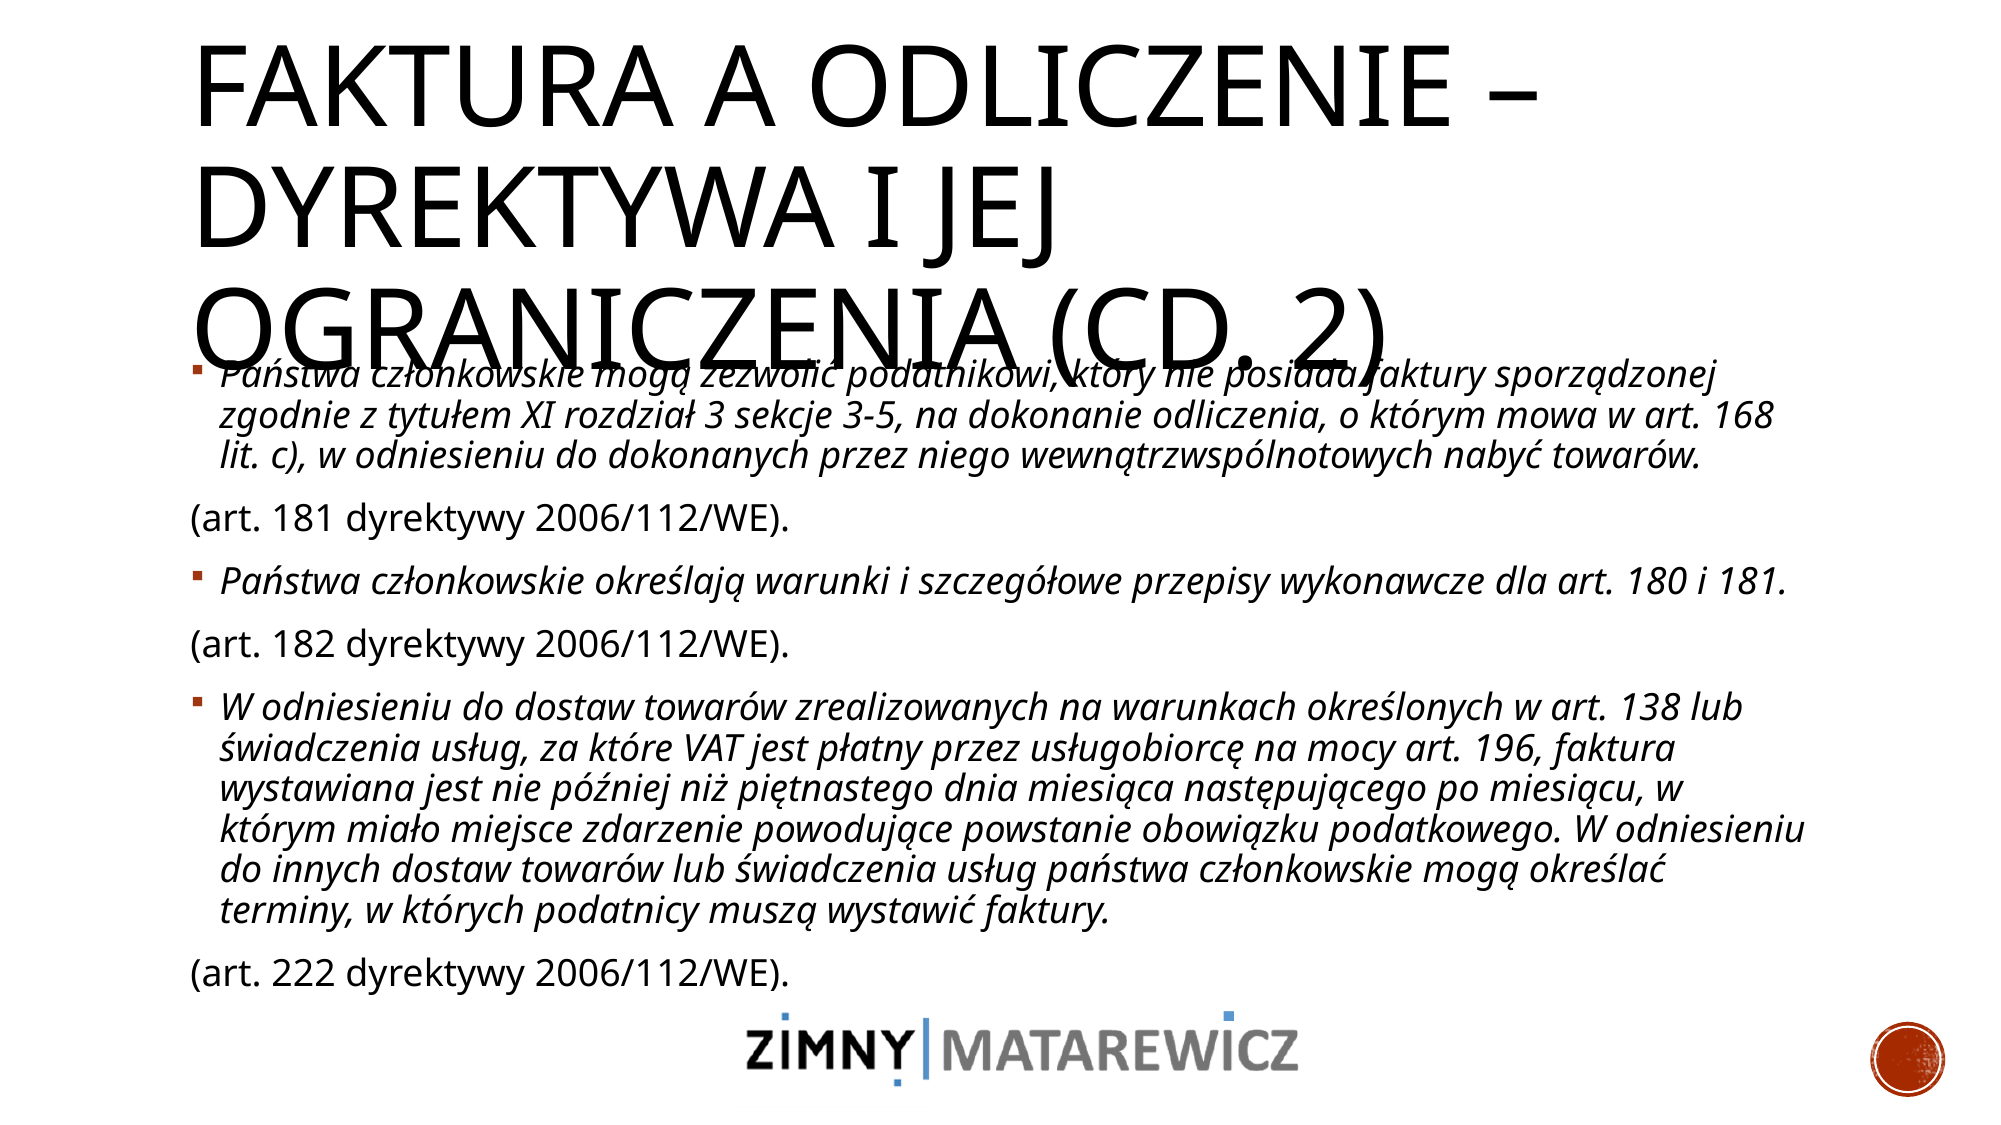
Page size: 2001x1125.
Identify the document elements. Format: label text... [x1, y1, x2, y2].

picture [734, 991, 1337, 1125]
list Państwa członkowskie mogą zezwolić podatnikowi, który nie posiada faktury sporządzonej zgodnie z tytułem XI rozdział 3 sekcje 3-5, na dokonanie odliczenia, o którym mowa w art. 168 lit. c), w odniesieniu do dokonanych przez niego wewnątrzwspólnotowych nabyć towarów. (art. 181 dyrektywy 2006/112/WE). Państwa członkowskie określają warunki i szczegółowe przepisy wykonawcze dla art. 180 i 181. (art. 182 dyrektywy 2006/112/WE). W odniesieniu do dostaw towarów zrealizowanych na warunkach określonych w art. 138 lub świadczenia usług, za które VAT jest płatny przez usługobiorcę na mocy art. 196, faktura wystawiana jest nie później niż piętnastego dnia miesiąca następującego po miesiącu, w którym miało miejsce zdarzenie powodujące powstanie obowiązku podatkowego. W odniesieniu do innych dostaw towarów lub świadczenia usług państwa członkowskie mogą określać terminy, w których podatnicy muszą wystawić faktury. (art. 222 dyrektywy 2006/112/WE). [175, 348, 1826, 1013]
title Faktura a odliczenie – dyrektywa i jej ograniczenia (cd. 2) [175, 79, 1826, 344]
